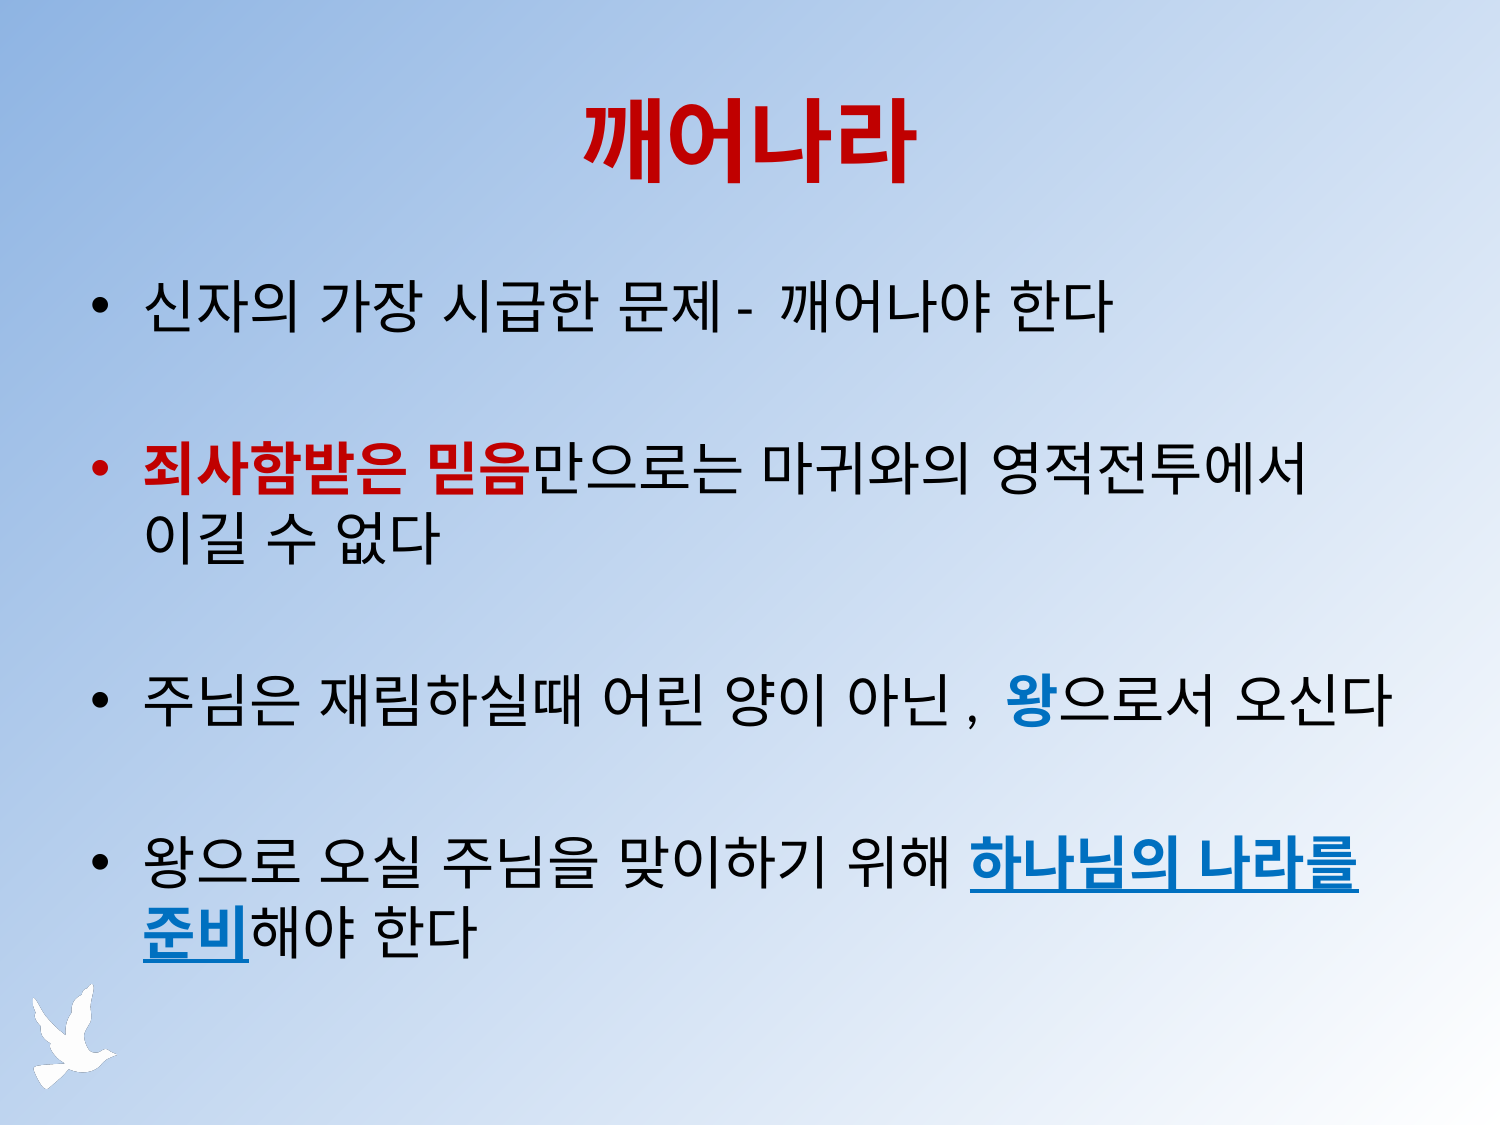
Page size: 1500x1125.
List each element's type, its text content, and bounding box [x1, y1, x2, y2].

list 신자의 가장 시급한 문제- 깨어나야 한다 죄사함받은 믿음만으로는 마귀와의 영적전투에서 이길 수 없다 주님은 재림하실때 어린 양이 아닌, 왕으로서 오신다 왕으로 오실 주님을 맞이하기 위해 하나님의 나라를 준비해야 한다 [75, 262, 1425, 1005]
picture [32, 983, 118, 1089]
title 깨어나라 [75, 45, 1425, 233]
